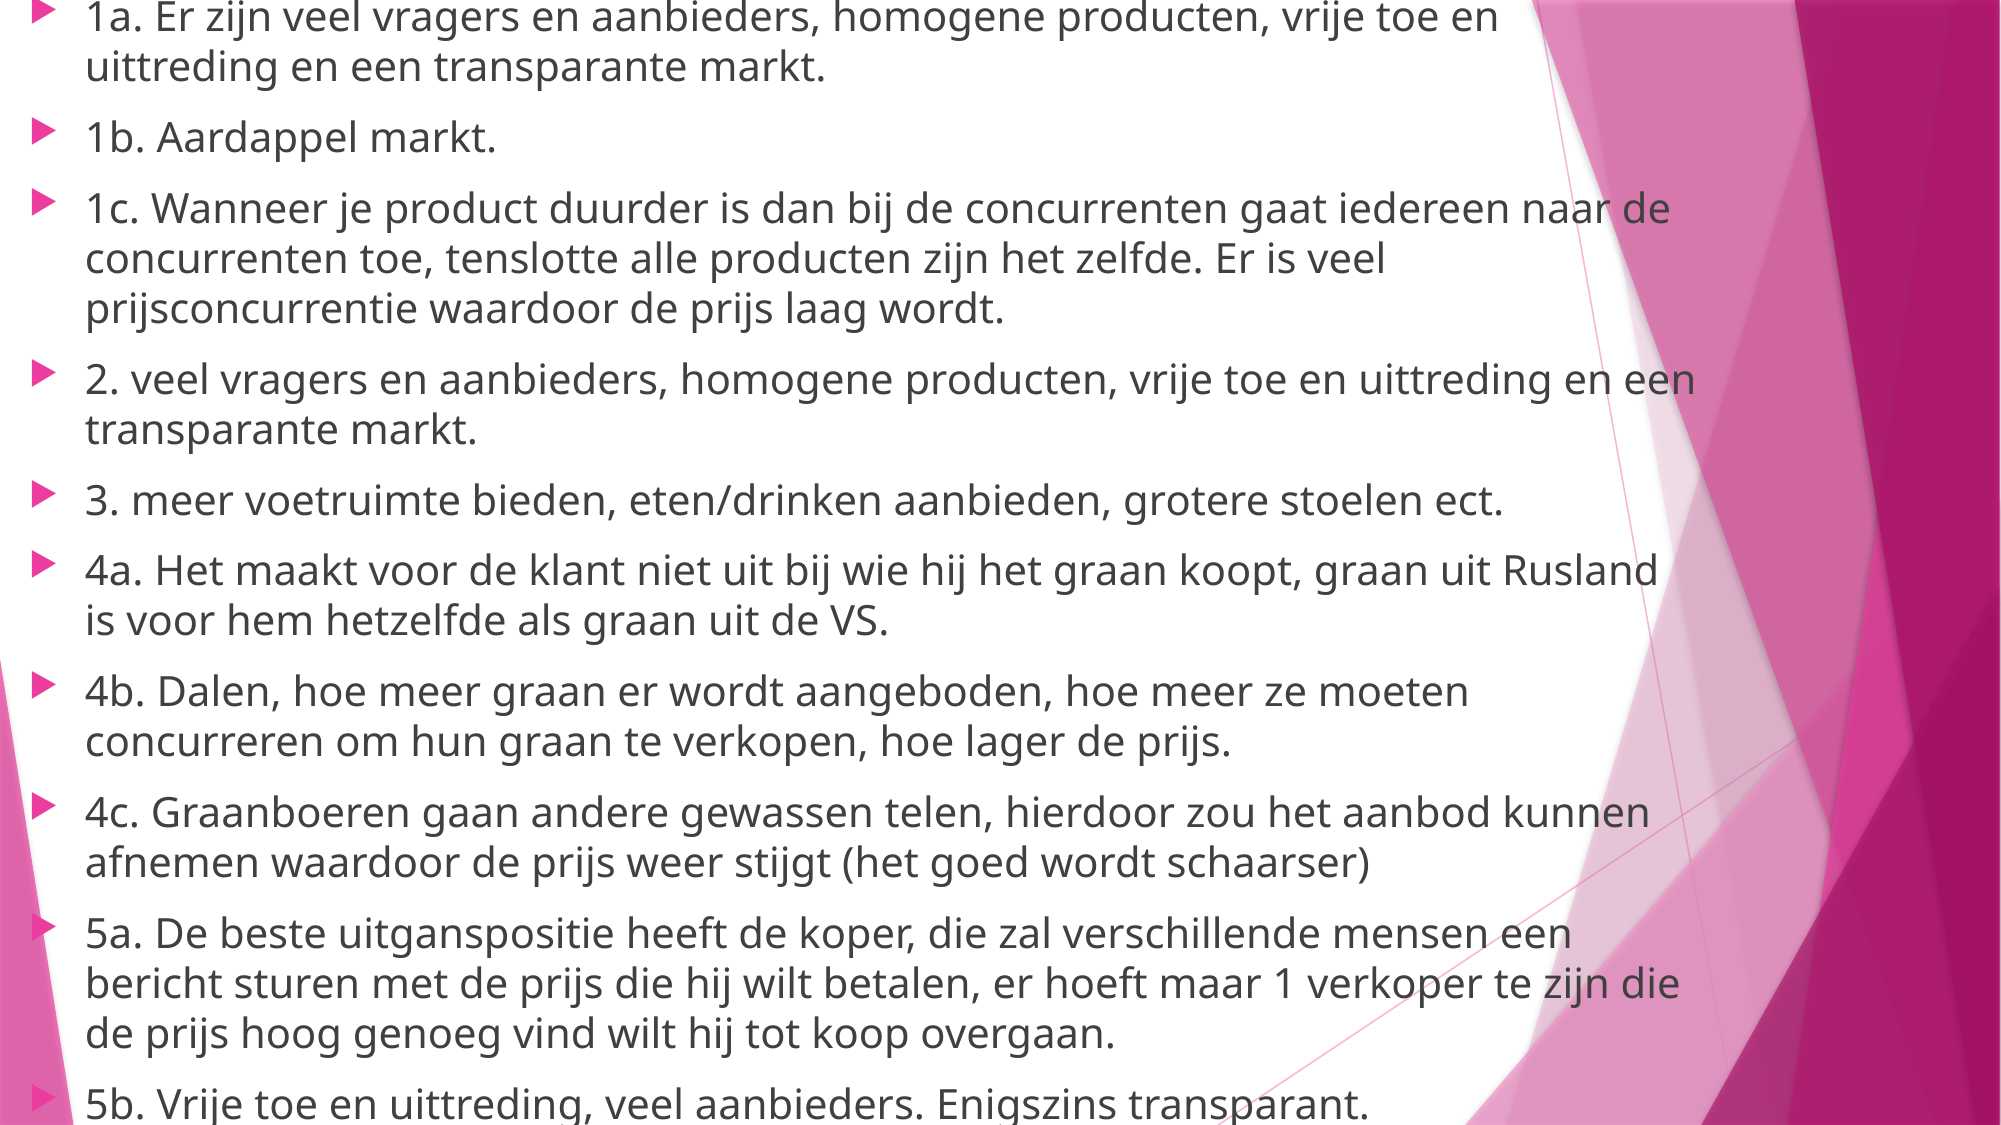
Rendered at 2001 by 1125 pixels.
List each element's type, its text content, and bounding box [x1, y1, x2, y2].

list 1a. Er zijn veel vragers en aanbieders, homogene producten, vrije toe en uittreding en een transparante markt. 1b. Aardappel markt. 1c. Wanneer je product duurder is dan bij de concurrenten gaat iedereen naar de concurrenten toe, tenslotte alle producten zijn het zelfde. Er is veel prijsconcurrentie waardoor de prijs laag wordt. 2. veel vragers en aanbieders, homogene producten, vrije toe en uittreding en een transparante markt. 3. meer voetruimte bieden, eten/drinken aanbieden, grotere stoelen ect. 4a. Het maakt voor de klant niet uit bij wie hij het graan koopt, graan uit Rusland is voor hem hetzelfde als graan uit de VS. 4b. Dalen, hoe meer graan er wordt aangeboden, hoe meer ze moeten concurreren om hun graan te verkopen, hoe lager de prijs. 4c. Graanboeren gaan andere gewassen telen, hierdoor zou het aanbod kunnen afnemen waardoor de prijs weer stijgt (het goed wordt schaarser) 5a. De beste uitganspositie heeft de koper, die zal verschillende mensen een bericht sturen met de prijs die hij wilt betalen, er hoeft maar 1 verkoper te zijn die de prijs hoog genoeg vind wilt hij tot koop overgaan. 5b. Vrije toe en uittreding, veel aanbieders. Enigszins transparant. [13, 0, 1716, 1096]
